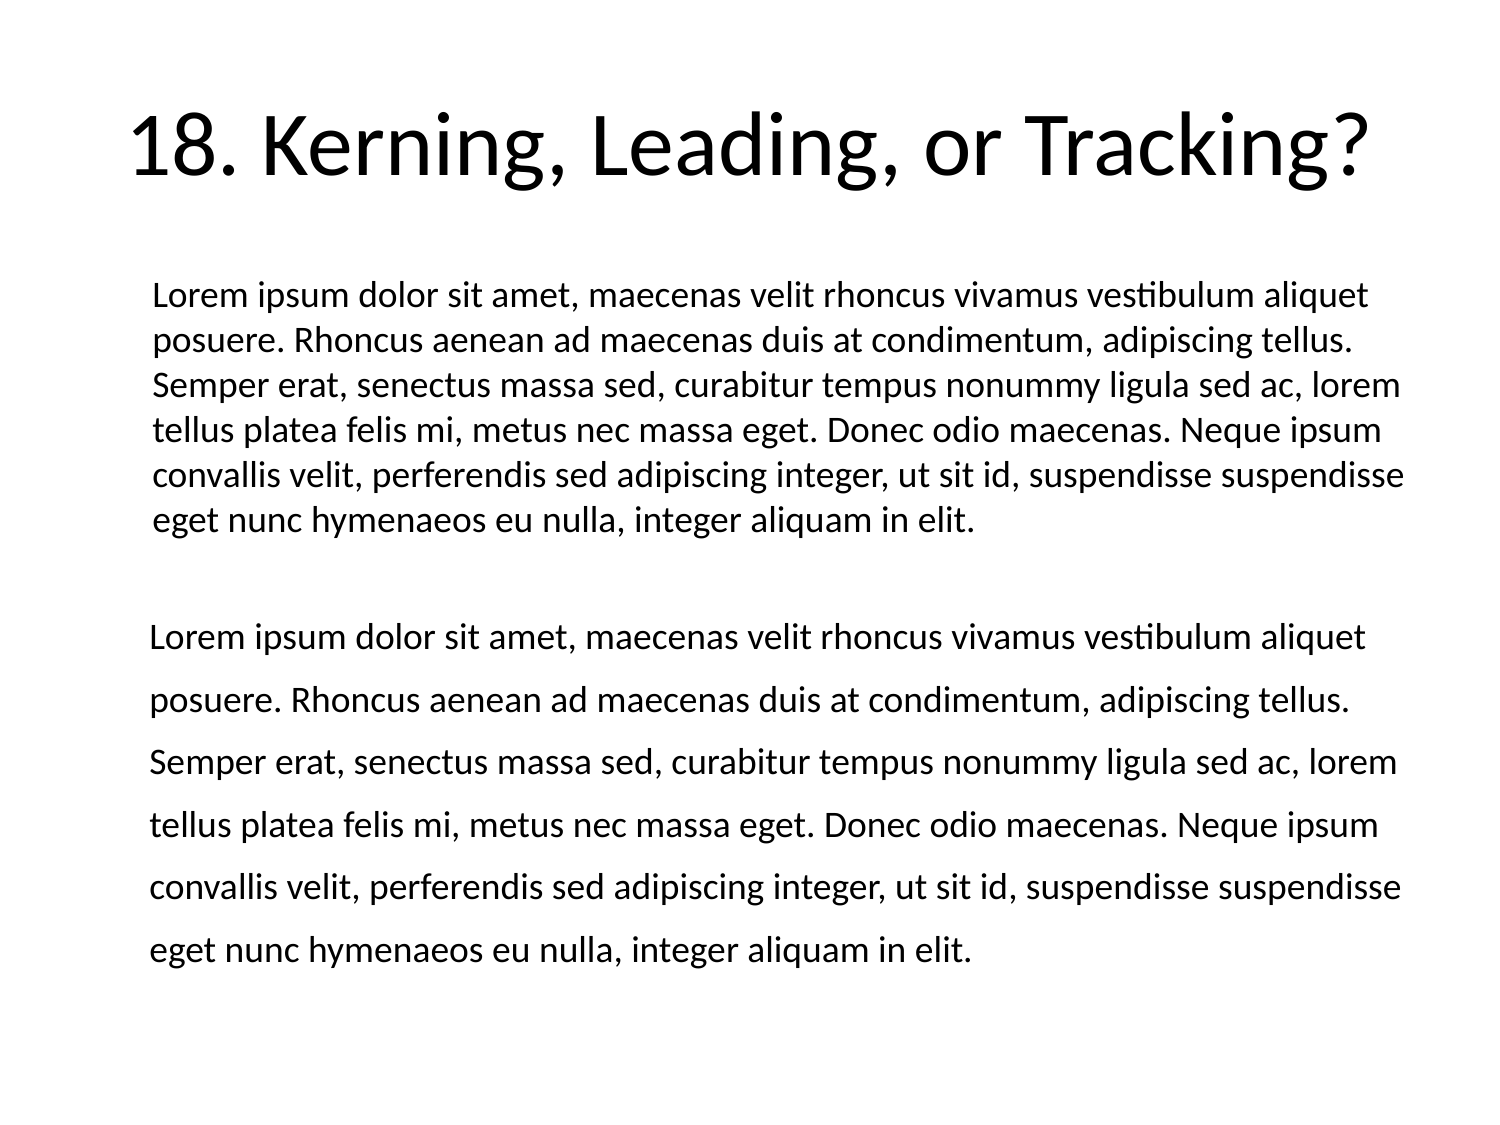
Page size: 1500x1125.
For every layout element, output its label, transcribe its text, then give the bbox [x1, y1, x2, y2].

text_box Lorem ipsum dolor sit amet, maecenas velit rhoncus vivamus vestibulum aliquet posuere. Rhoncus aenean ad maecenas duis at condimentum, adipiscing tellus. Semper erat, senectus massa sed, curabitur tempus nonummy ligula sed ac, lorem tellus platea felis mi, metus nec massa eget. Donec odio maecenas. Neque ipsum convallis velit, perferendis sed adipiscing integer, ut sit id, suspendisse suspendisse eget nunc hymenaeos eu nulla, integer aliquam in elit. [137, 262, 1438, 548]
title 18. Kerning, Leading, or Tracking? [75, 45, 1425, 233]
text_box Lorem ipsum dolor sit amet, maecenas velit rhoncus vivamus vestibulum aliquet posuere. Rhoncus aenean ad maecenas duis at condimentum, adipiscing tellus. Semper erat, senectus massa sed, curabitur tempus nonummy ligula sed ac, lorem tellus platea felis mi, metus nec massa eget. Donec odio maecenas. Neque ipsum convallis velit, perferendis sed adipiscing integer, ut sit id, suspendisse suspendisse eget nunc hymenaeos eu nulla, integer aliquam in elit. [134, 587, 1435, 978]
